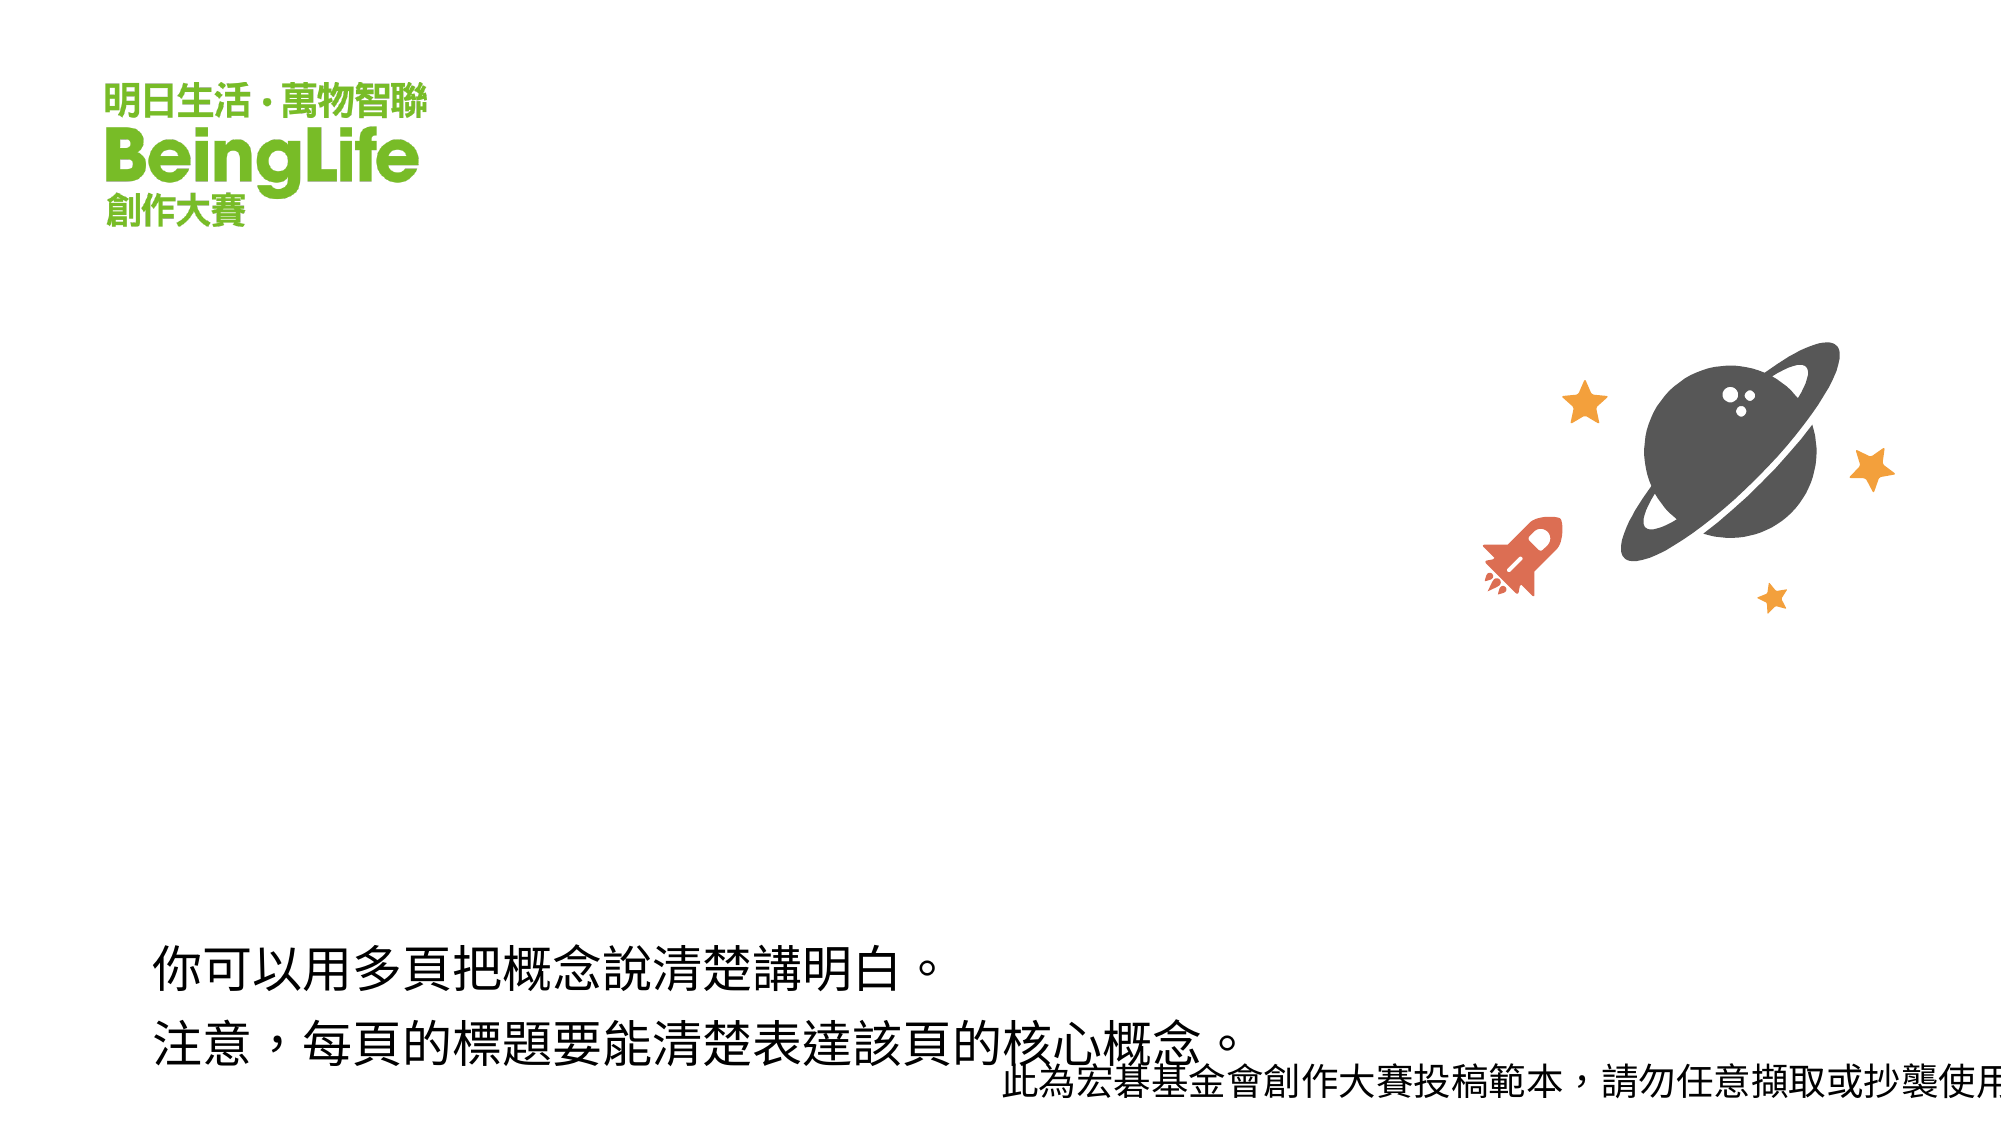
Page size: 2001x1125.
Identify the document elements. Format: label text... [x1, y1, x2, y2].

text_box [1482, 516, 1563, 597]
picture [105, 82, 427, 227]
text_box [1562, 380, 1608, 424]
text_box [1849, 448, 1895, 493]
text_box [1757, 582, 1787, 614]
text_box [1620, 342, 1840, 562]
text_box 你可以用多頁把概念說清楚講明白。 注意，每頁的標題要能清楚表達該頁的核心概念。 [137, 937, 1863, 1085]
